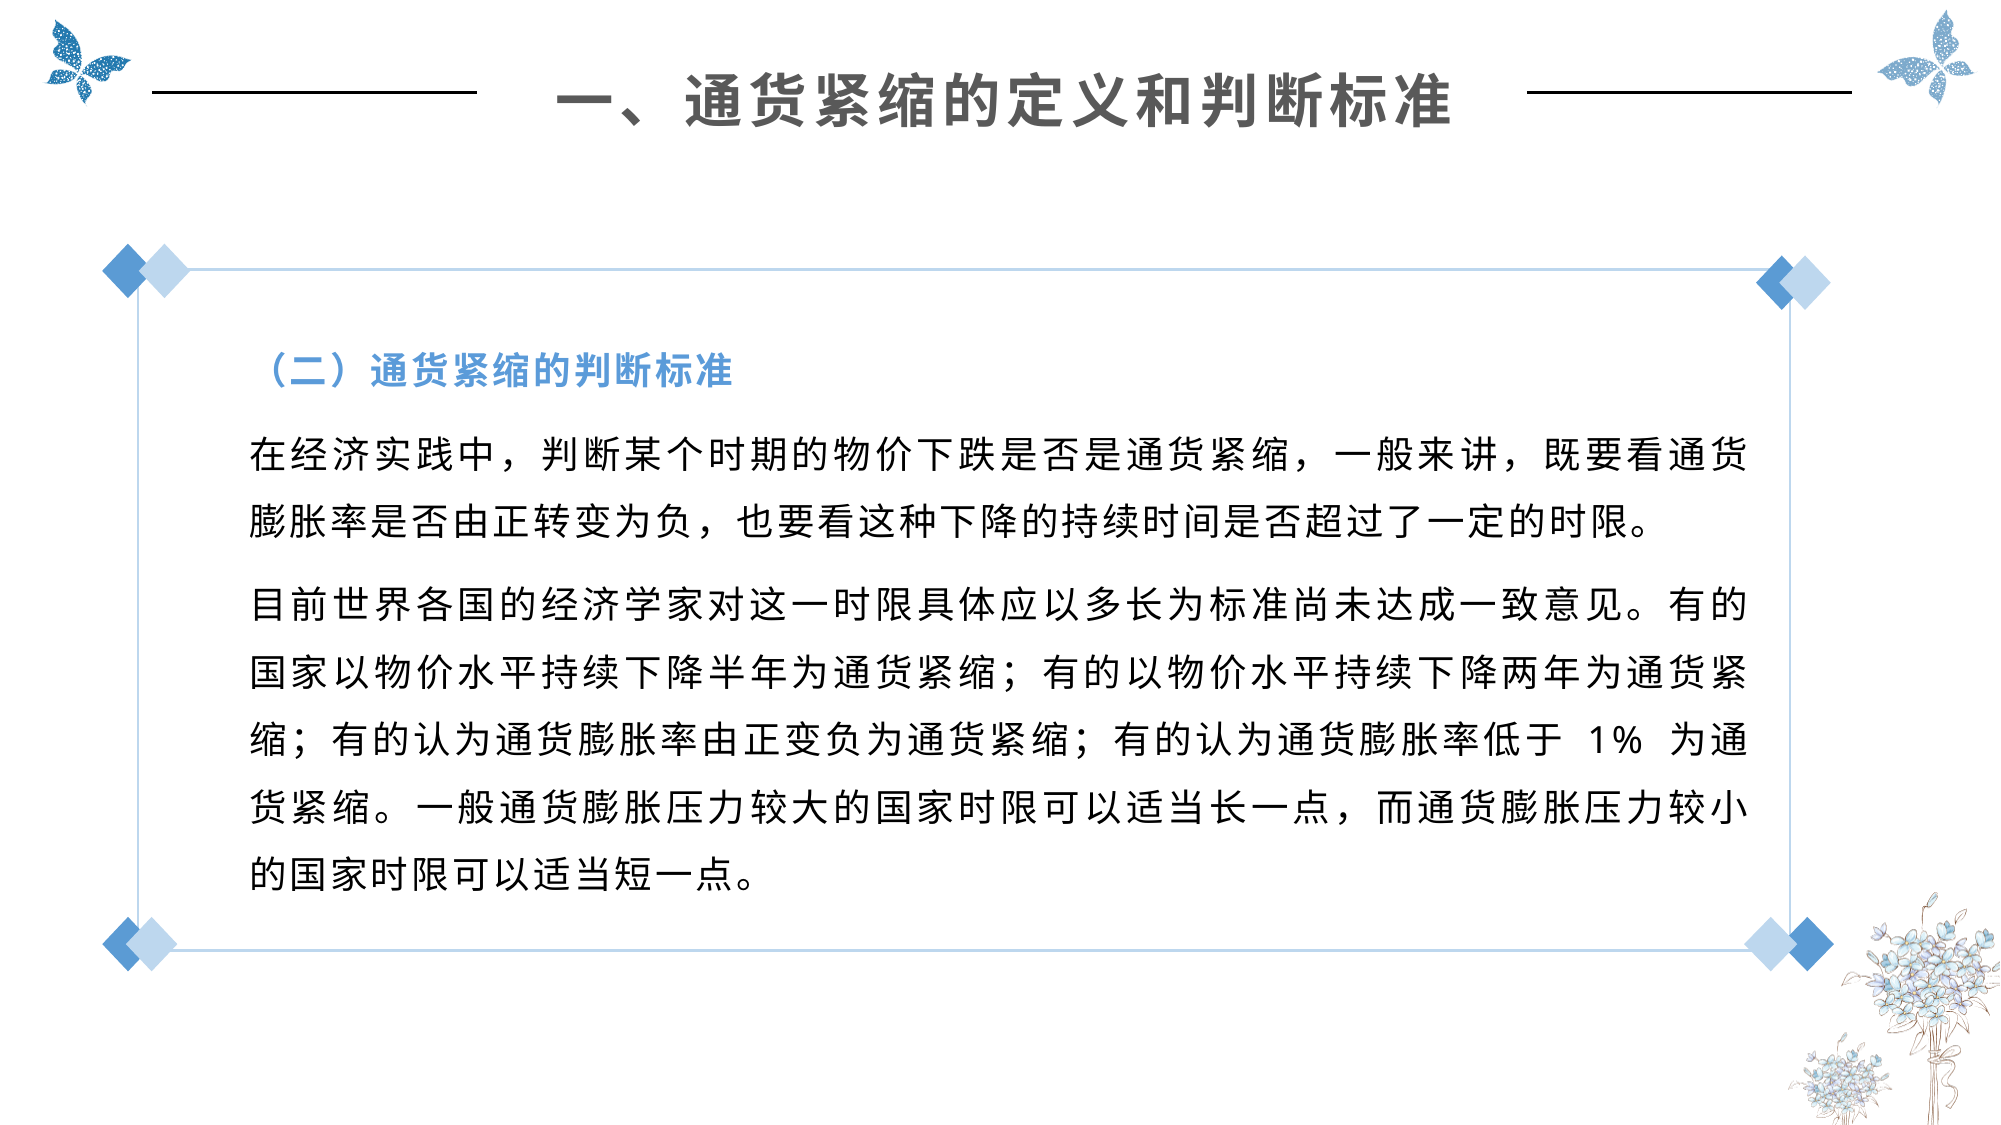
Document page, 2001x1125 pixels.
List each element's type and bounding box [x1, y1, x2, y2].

text_box [151, 55, 1852, 142]
text_box [102, 243, 1834, 972]
picture [1788, 892, 2000, 1125]
